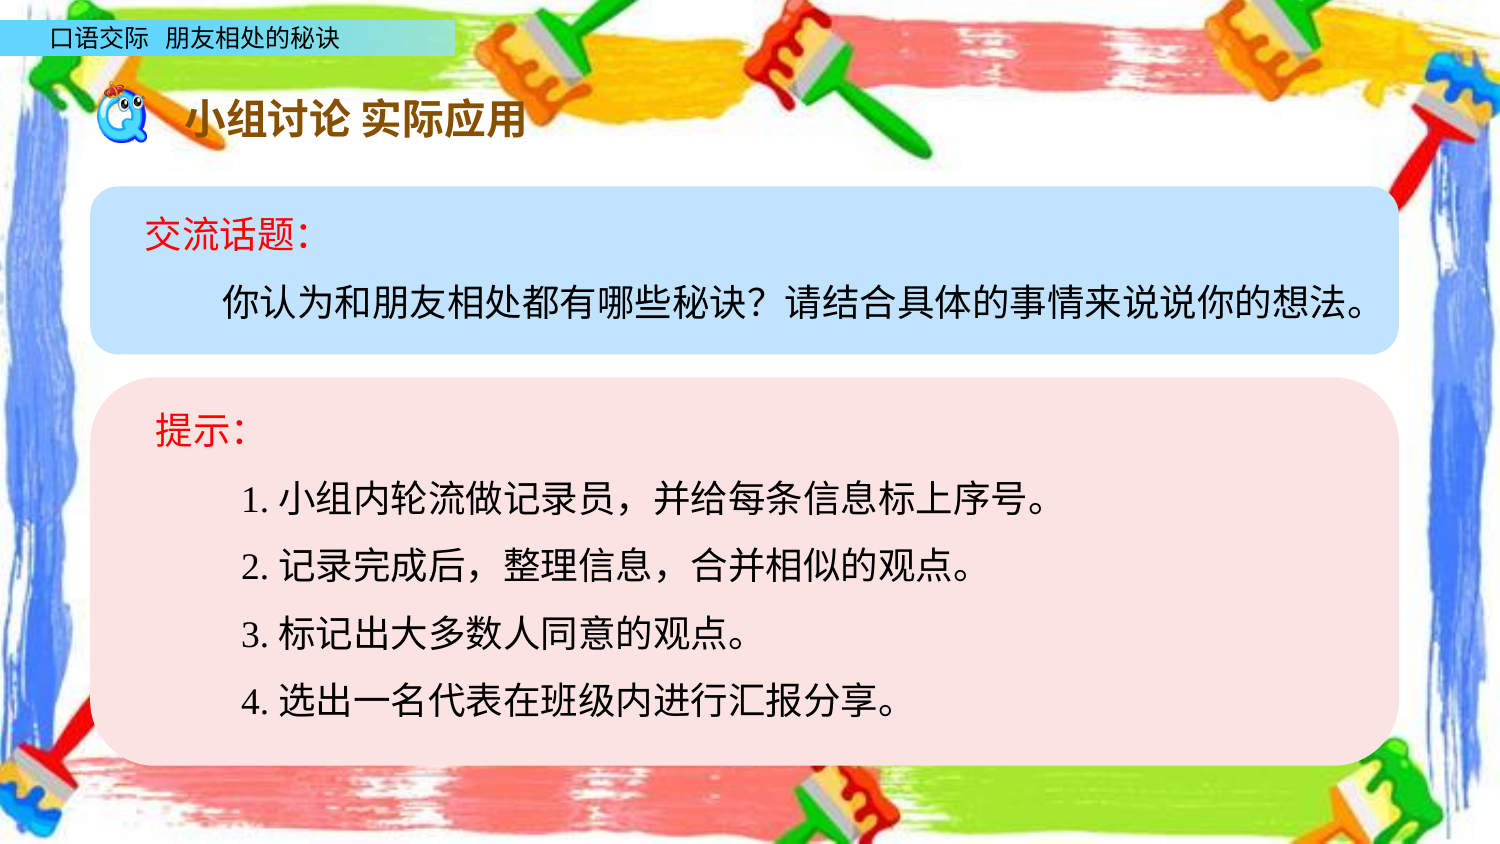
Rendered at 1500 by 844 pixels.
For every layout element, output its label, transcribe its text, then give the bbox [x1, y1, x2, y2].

picture [0, 0, 1500, 844]
text_box 小组讨论 实际应用 [173, 86, 835, 148]
text_box 提示： 1.小组内轮流做记录员，并给每条信息标上序号。 2.记录完成后，整理信息，合并相似的观点。 3.标记出大多数人同意的观点。 4.选出一名代表在班级内进行汇报分享。 [140, 377, 1320, 730]
text_box [88, 375, 1401, 768]
text_box 交流话题： 你认为和朋友相处都有哪些秘诀？请结合具体的事情来说说你的想法。 [130, 181, 1382, 332]
text_box [88, 184, 1401, 357]
